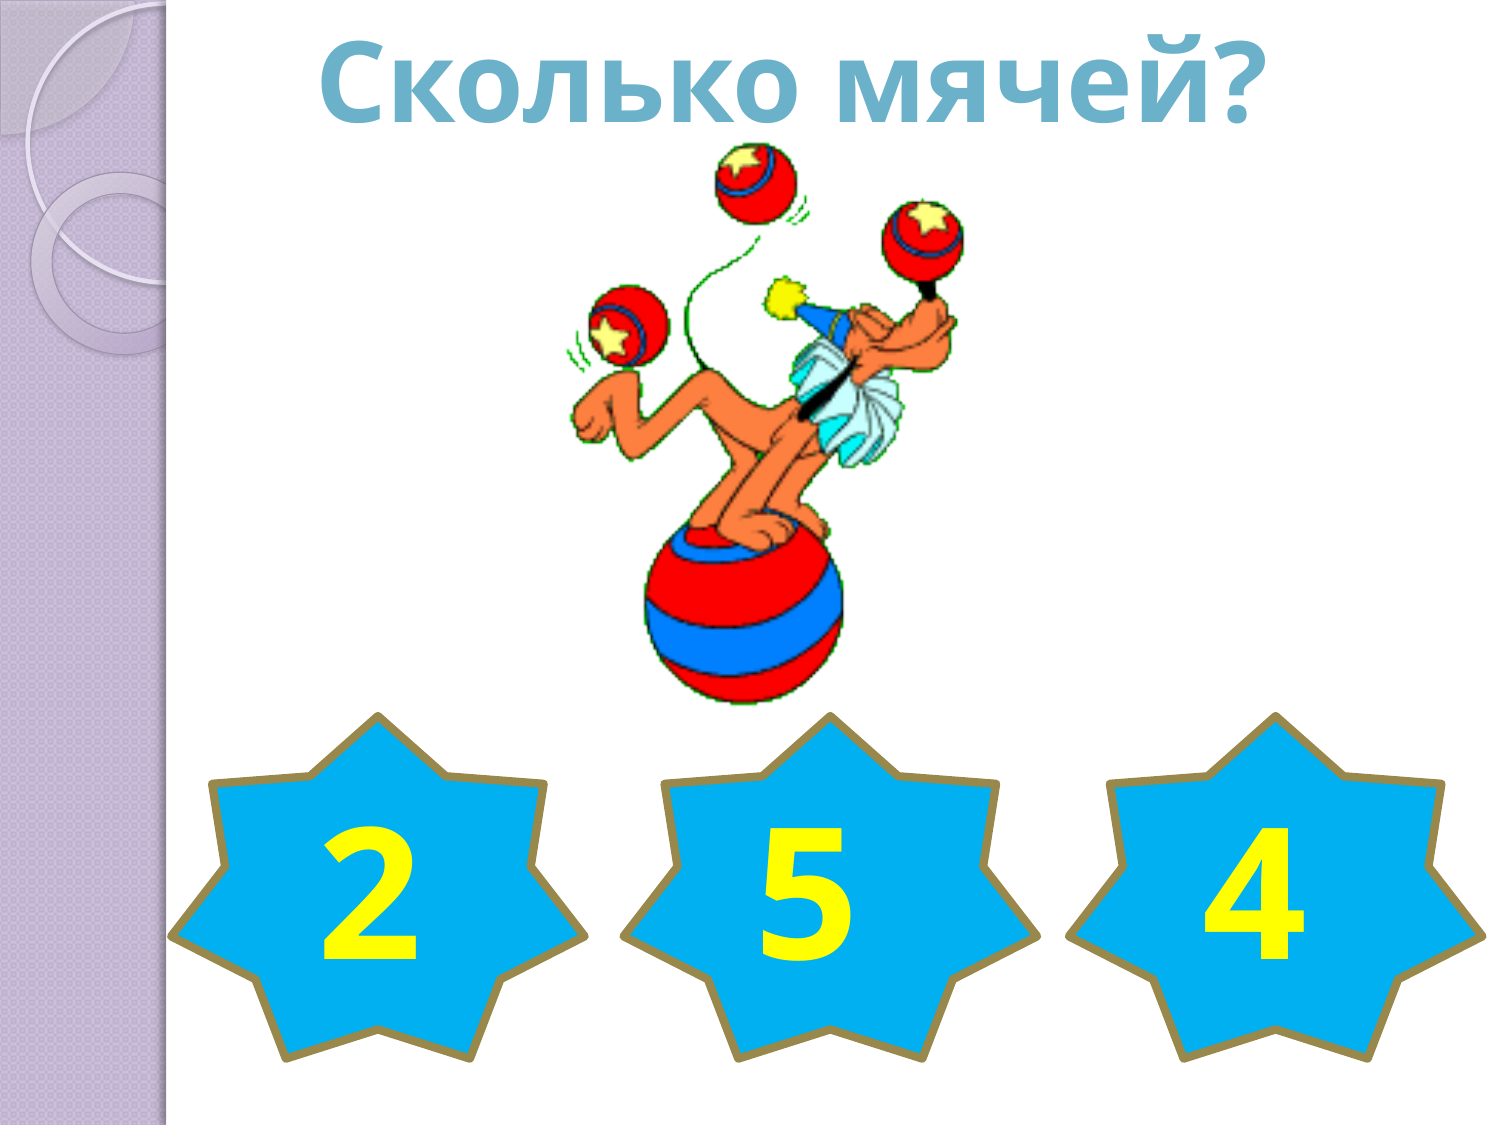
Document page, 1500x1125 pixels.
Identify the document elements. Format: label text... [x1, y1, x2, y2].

text_box Сколько мячей? [300, 2, 1313, 153]
text_box 5 [739, 768, 874, 1004]
text_box [621, 728, 1040, 1061]
text_box 4 [1187, 768, 1323, 1004]
text_box 2 [302, 768, 438, 1004]
text_box [169, 714, 587, 1061]
picture [548, 125, 993, 717]
text_box [1066, 714, 1485, 1061]
